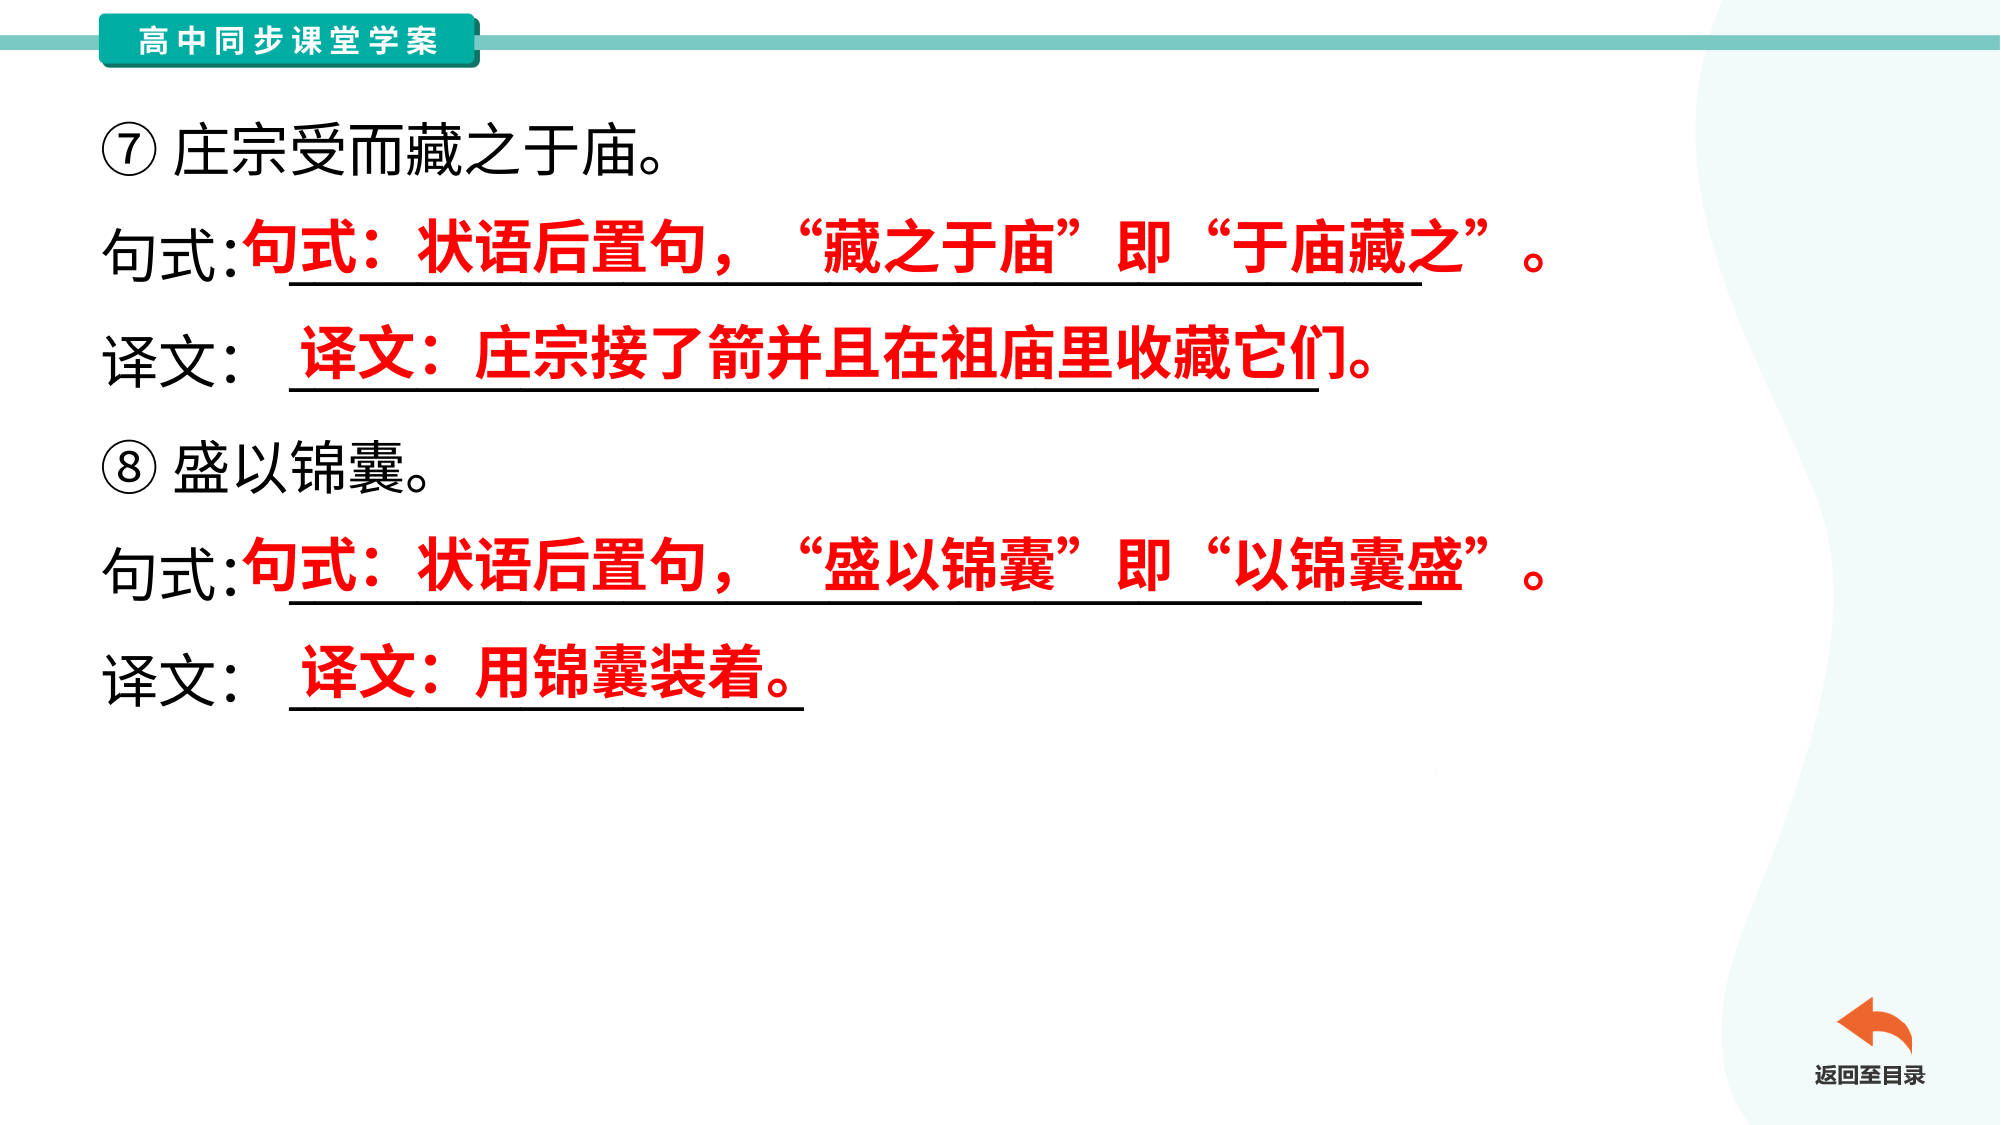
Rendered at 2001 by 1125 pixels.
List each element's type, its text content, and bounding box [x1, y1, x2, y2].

text_box 译文：庄宗接了箭并且在祖庙里收藏它们。 [275, 283, 1431, 387]
text_box 译文：用锦囊装着。 [277, 602, 847, 705]
text_box 句式：状语后置句，“盛以锦囊”即“以锦囊盛”。 [275, 496, 1548, 599]
text_box 句式：状语后置句，“藏之于庙”即“于庙藏之”。 [275, 177, 1548, 280]
text_box ⑦庄宗受而藏之于庙。 句式：____________________________________________ 译文：________________________________________ ⑧盛以锦囊。 句式：____________________________________________ 译文：____________________ [100, 76, 1899, 714]
picture [0, 0, 2000, 1125]
